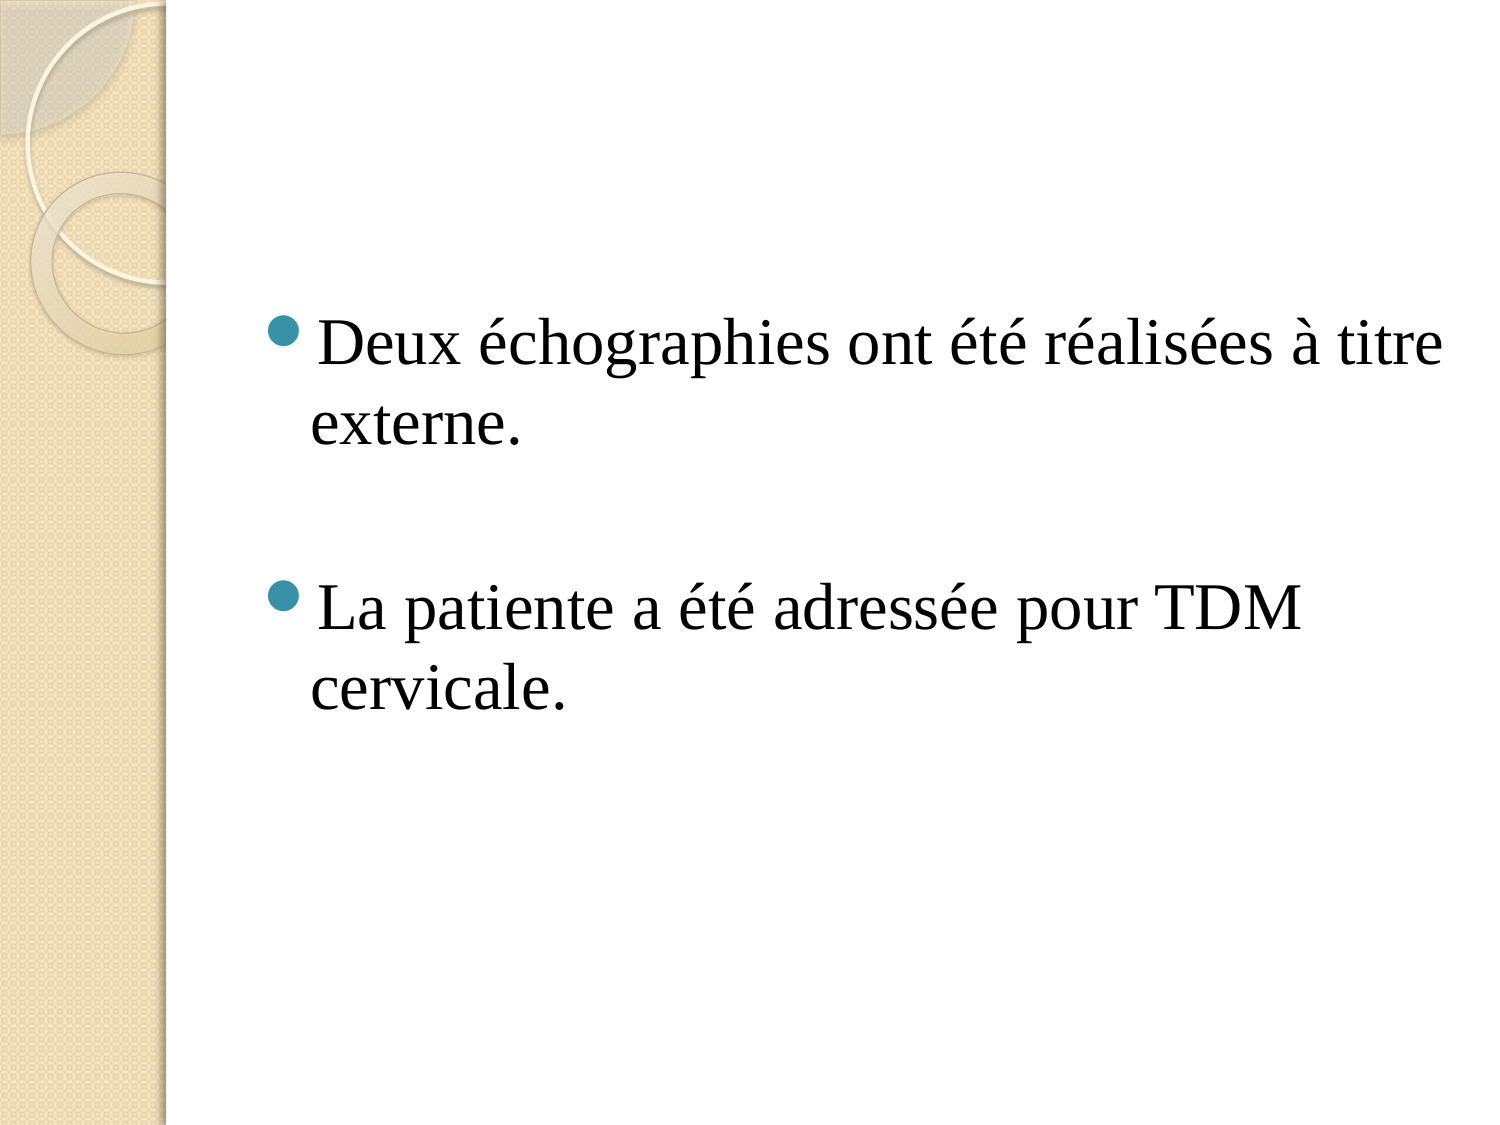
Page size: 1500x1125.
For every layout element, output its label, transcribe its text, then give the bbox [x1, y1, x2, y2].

list Deux échographies ont été réalisées à titre externe. La patiente a été adressée pour TDM cervicale. [235, 290, 1466, 1025]
